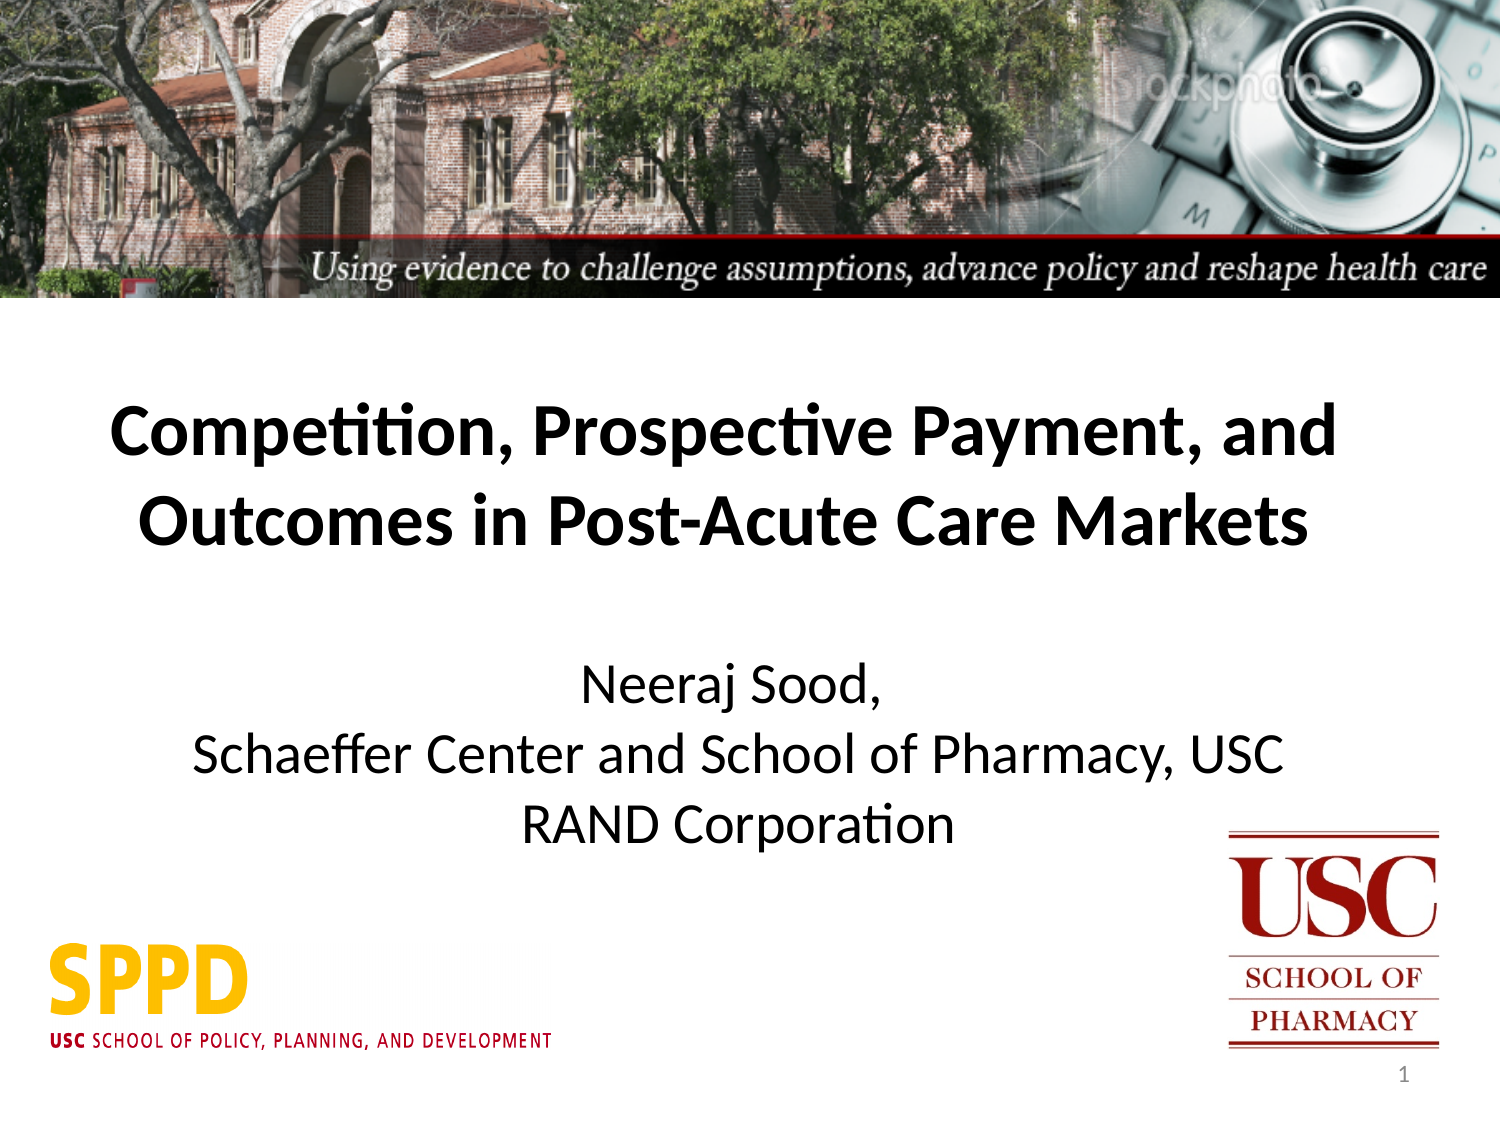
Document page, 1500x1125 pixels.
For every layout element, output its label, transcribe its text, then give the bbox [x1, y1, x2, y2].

picture [49, 943, 552, 1051]
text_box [0, 0, 1500, 301]
slide_number 1 [1074, 1042, 1425, 1103]
subtitle Neeraj Sood, Schaeffer Center and School of Pharmacy, USC RAND Corporation [174, 637, 1304, 926]
picture [1227, 828, 1440, 1051]
title Competition, Prospective Payment, and Outcomes in Post-Acute Care Markets [62, 349, 1388, 591]
